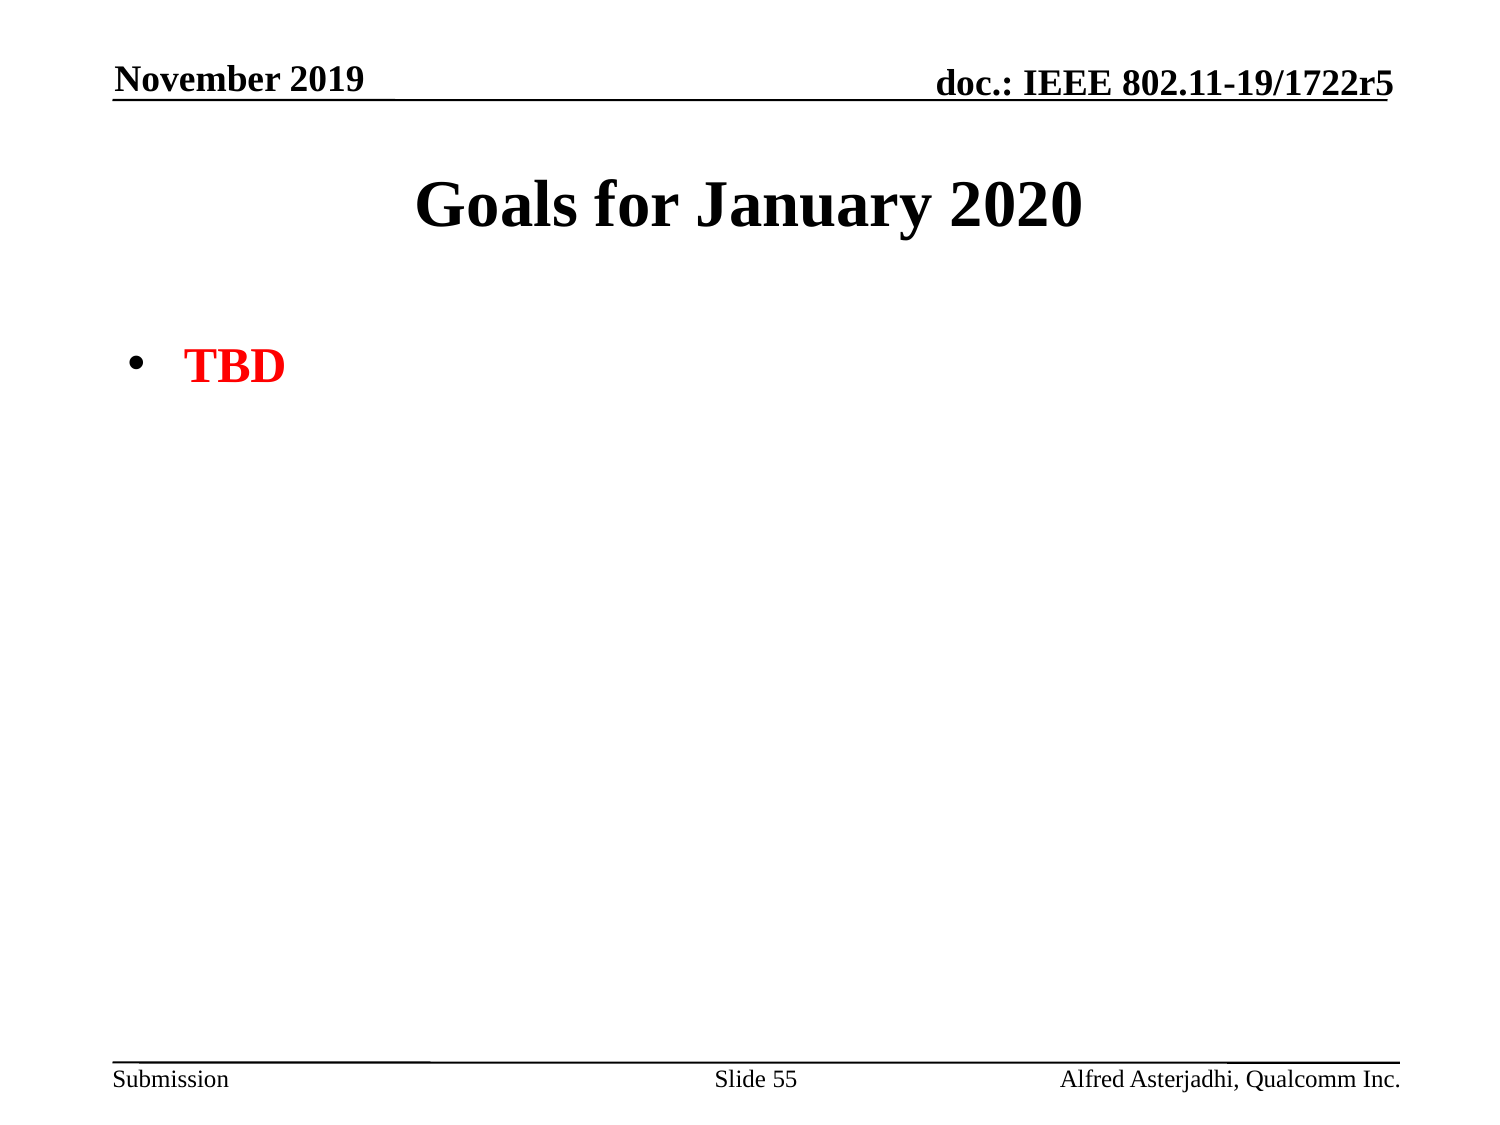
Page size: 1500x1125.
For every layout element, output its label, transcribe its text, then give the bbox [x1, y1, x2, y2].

list TBD [112, 324, 1388, 1000]
footer Alfred Asterjadhi, Qualcomm Inc. [878, 1061, 1402, 1093]
slide_number Slide 55 [712, 1061, 800, 1123]
title Goals for January 2020 [112, 112, 1388, 288]
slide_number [114, 54, 423, 100]
